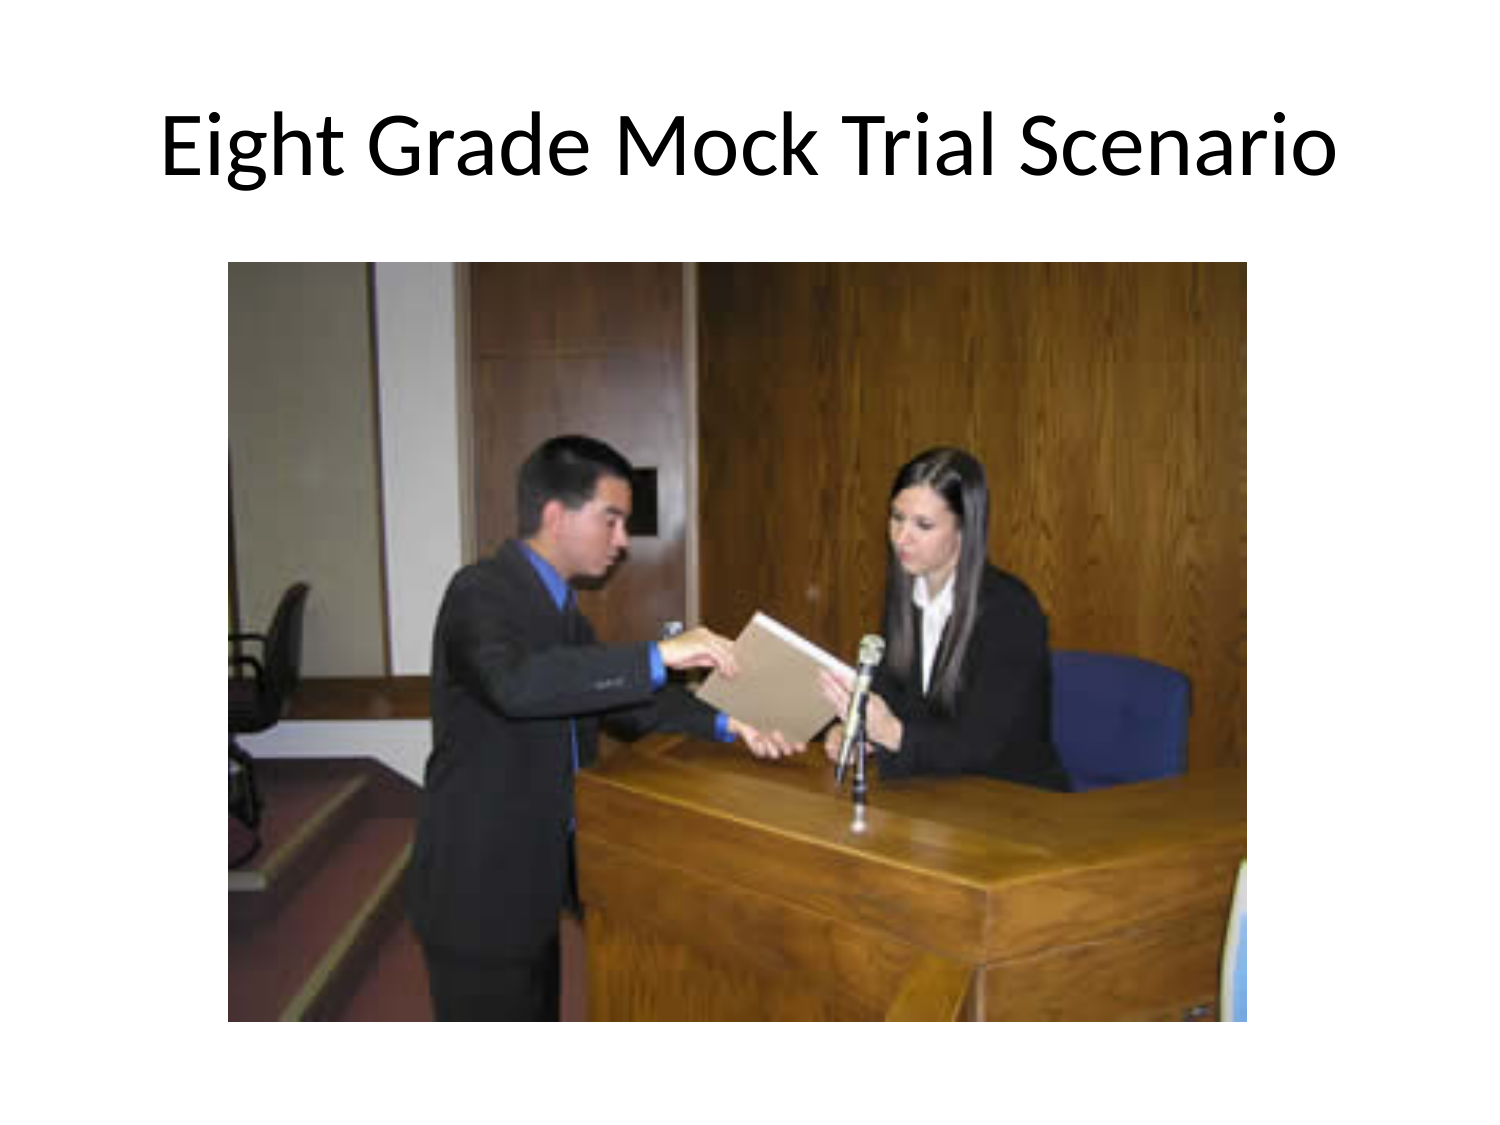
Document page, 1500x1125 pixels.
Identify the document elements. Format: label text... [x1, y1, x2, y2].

picture [227, 262, 1248, 1022]
title Eight Grade Mock Trial Scenario [75, 45, 1425, 233]
